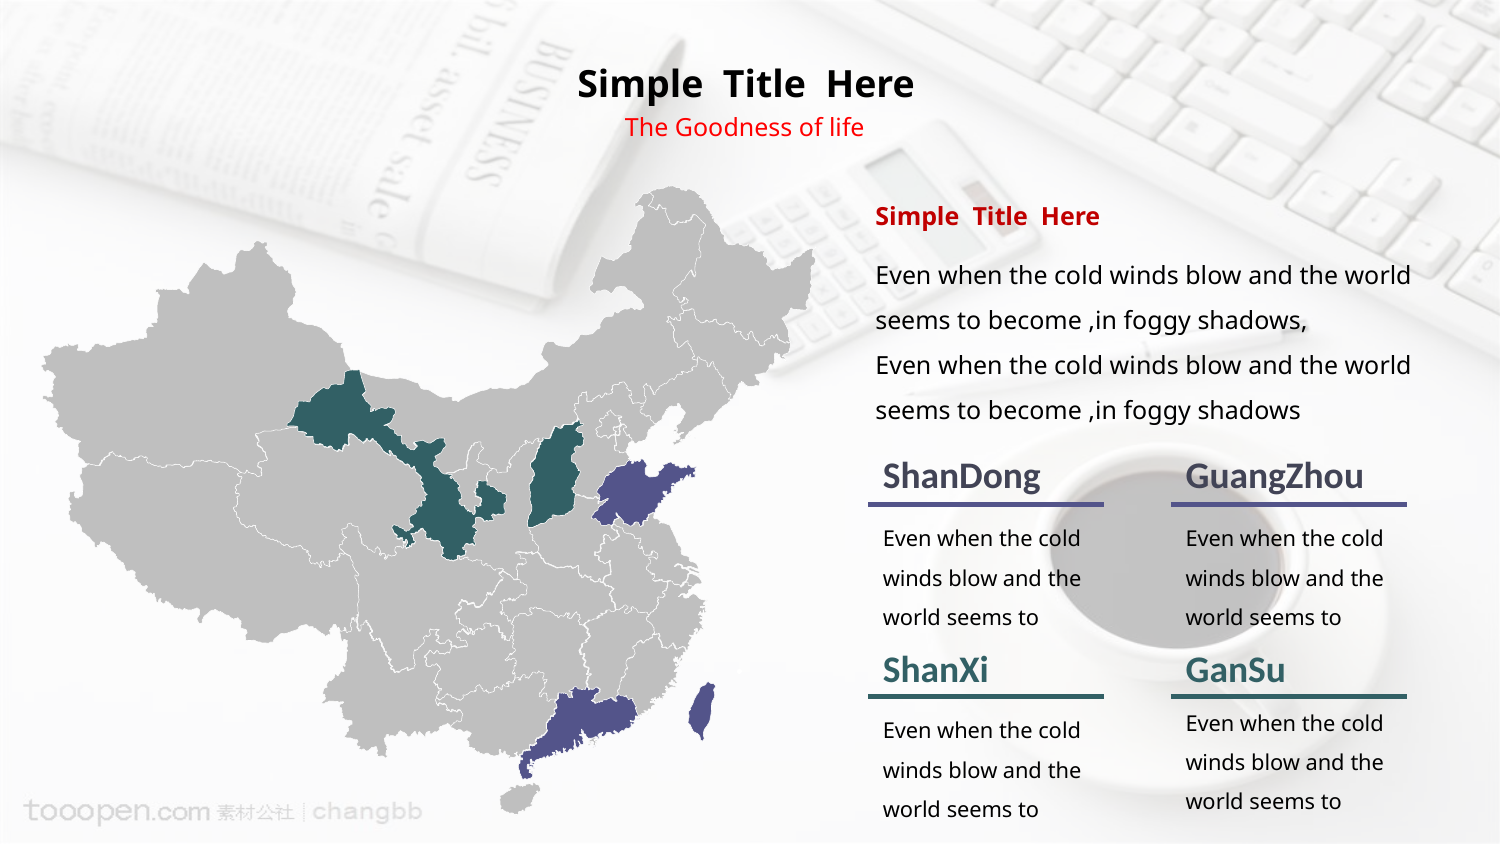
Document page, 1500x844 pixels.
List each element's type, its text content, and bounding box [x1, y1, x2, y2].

text_box Even when the cold winds blow and the world seems to [1170, 504, 1452, 638]
text_box GanSu [1170, 638, 1393, 688]
text_box ShanDong [868, 443, 1090, 502]
text_box GuangZhou [1170, 443, 1393, 502]
text_box ShanXi [868, 638, 1090, 694]
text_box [543, 52, 954, 151]
text_box Even when the cold winds blow and the world seems to [868, 504, 1149, 638]
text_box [40, 185, 817, 816]
text_box Even when the cold winds blow and the world seems to [1170, 688, 1452, 822]
text_box Even when the cold winds blow and the world seems to [868, 696, 1149, 830]
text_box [860, 192, 1452, 435]
